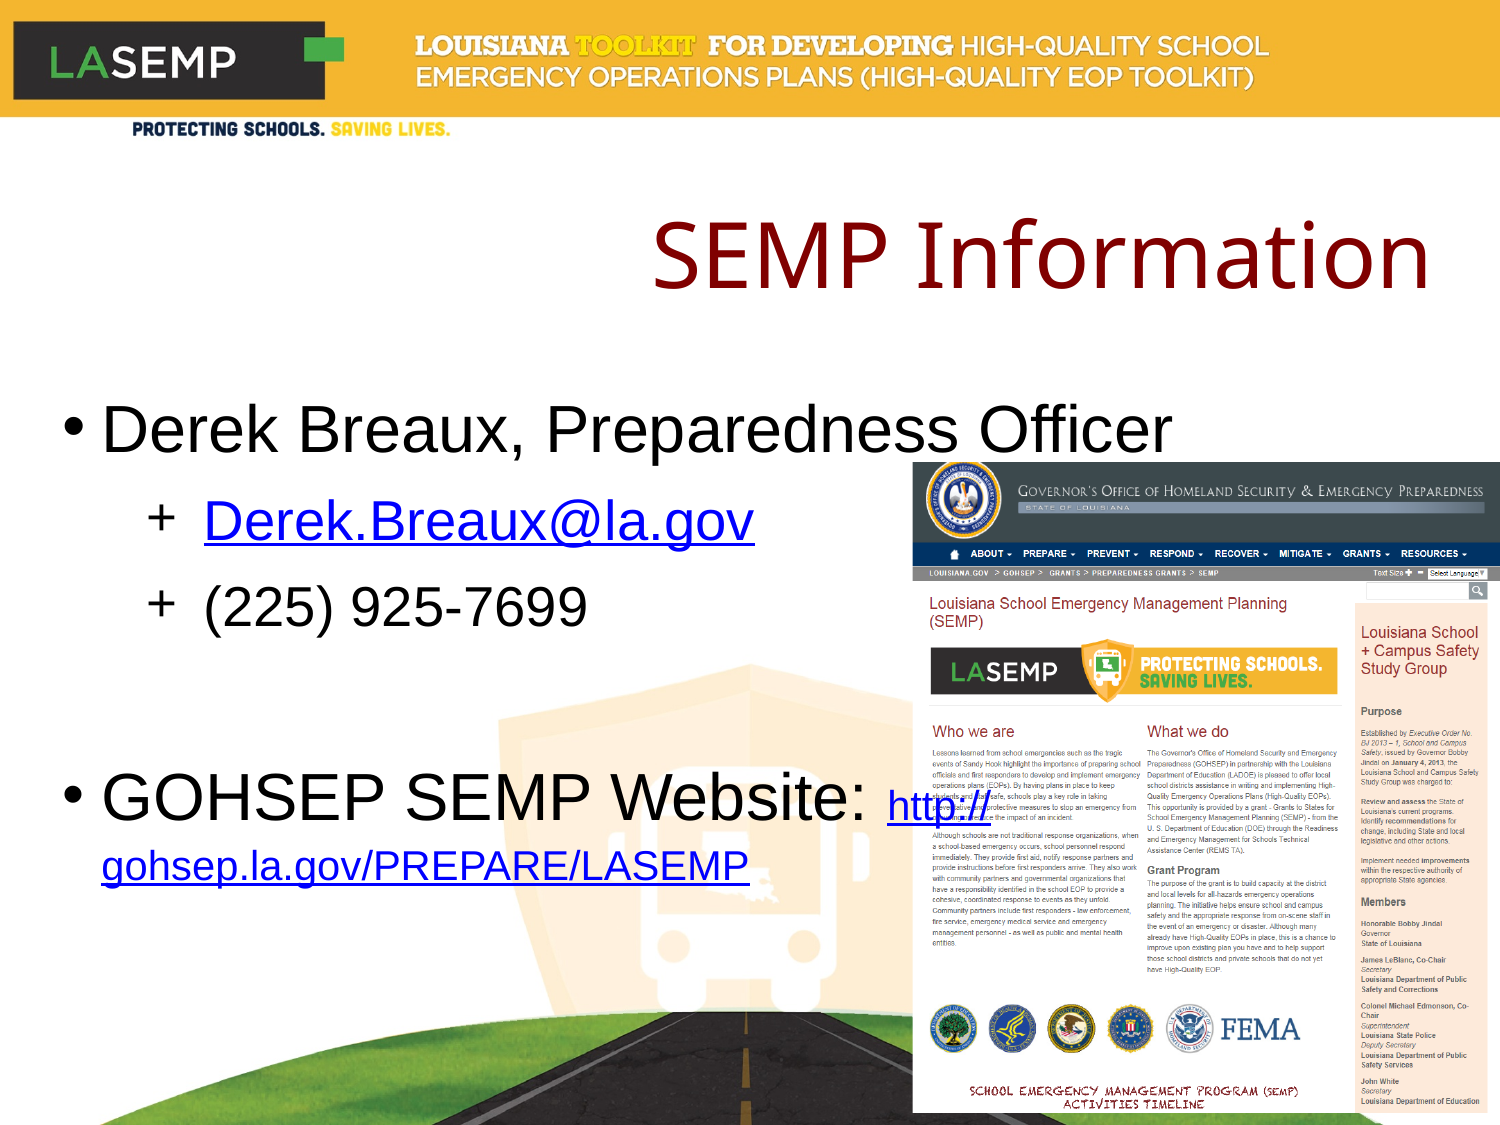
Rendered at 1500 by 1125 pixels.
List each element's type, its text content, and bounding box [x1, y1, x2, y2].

list Derek Breaux, Preparedness Officer Derek.Breaux@la.gov (225) 925-7699 GOHSEP SEMP Website: http://gohsep.la.gov/PREPARE/LASEMP [10, 362, 1425, 944]
title SEMP Information [99, 177, 1450, 327]
picture [0, 0, 1500, 1125]
